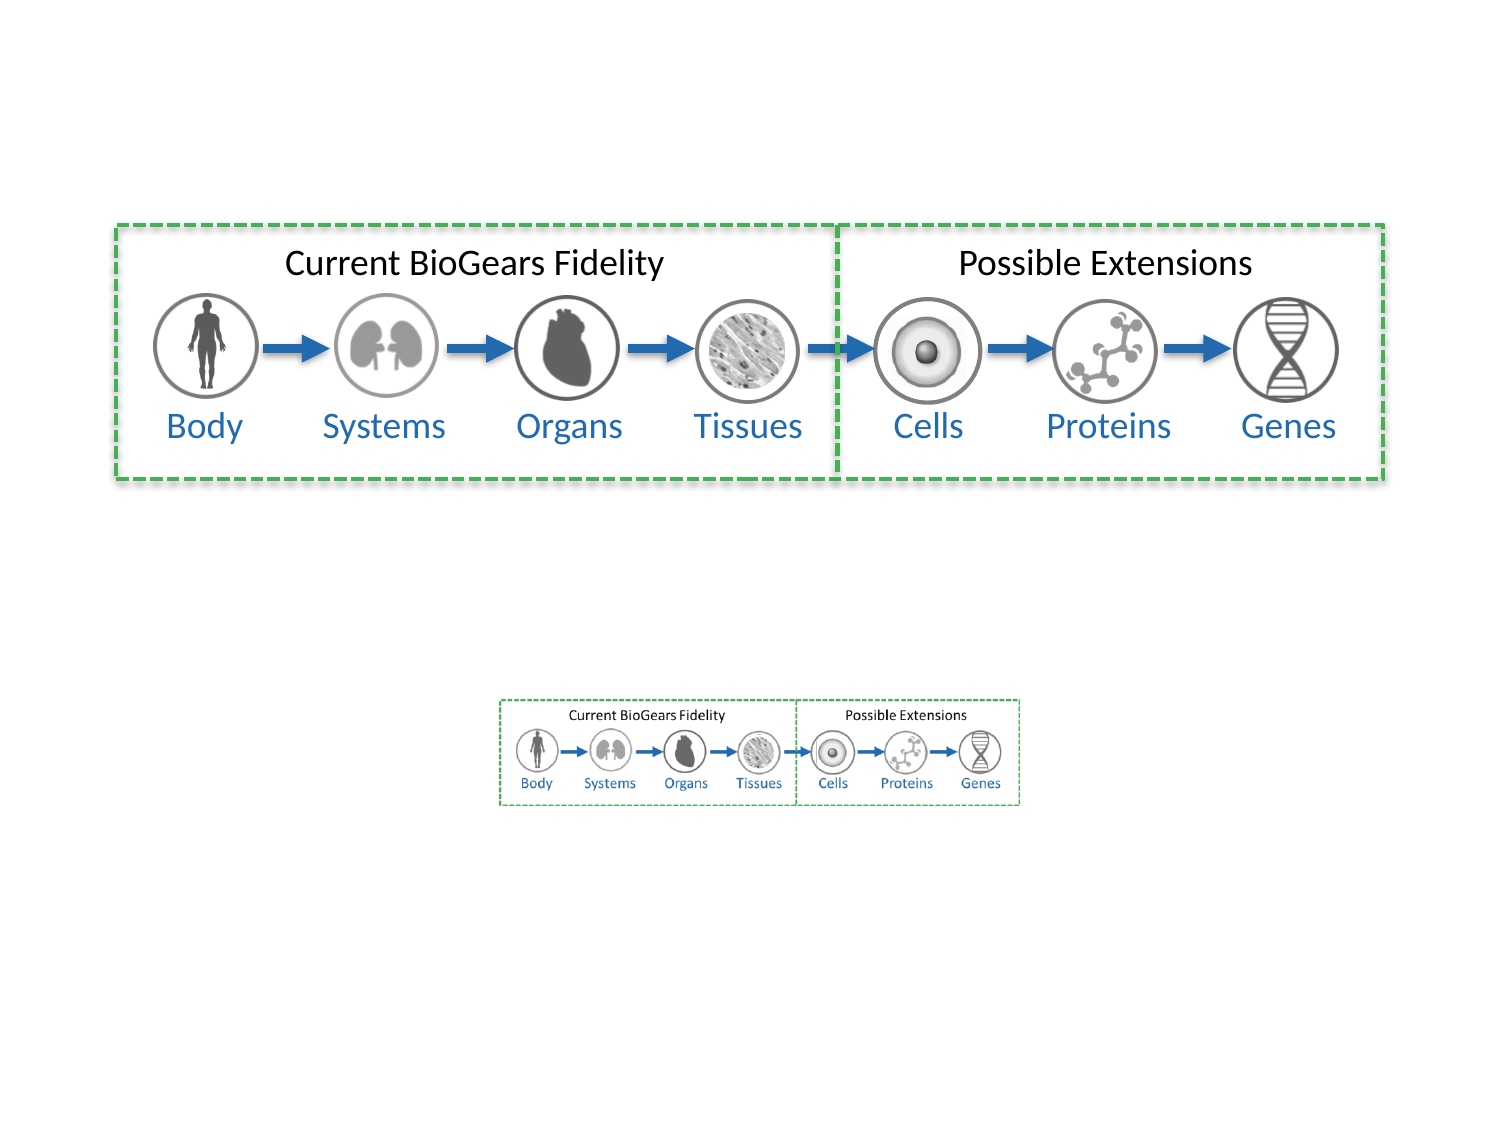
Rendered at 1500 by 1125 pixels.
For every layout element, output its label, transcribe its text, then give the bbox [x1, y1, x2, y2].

picture [499, 699, 1020, 806]
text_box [122, 292, 833, 455]
text_box [843, 461, 1385, 481]
text_box [114, 223, 835, 481]
text_box Possible Extensions [943, 230, 1269, 290]
text_box [837, 223, 1385, 293]
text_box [841, 292, 1384, 455]
